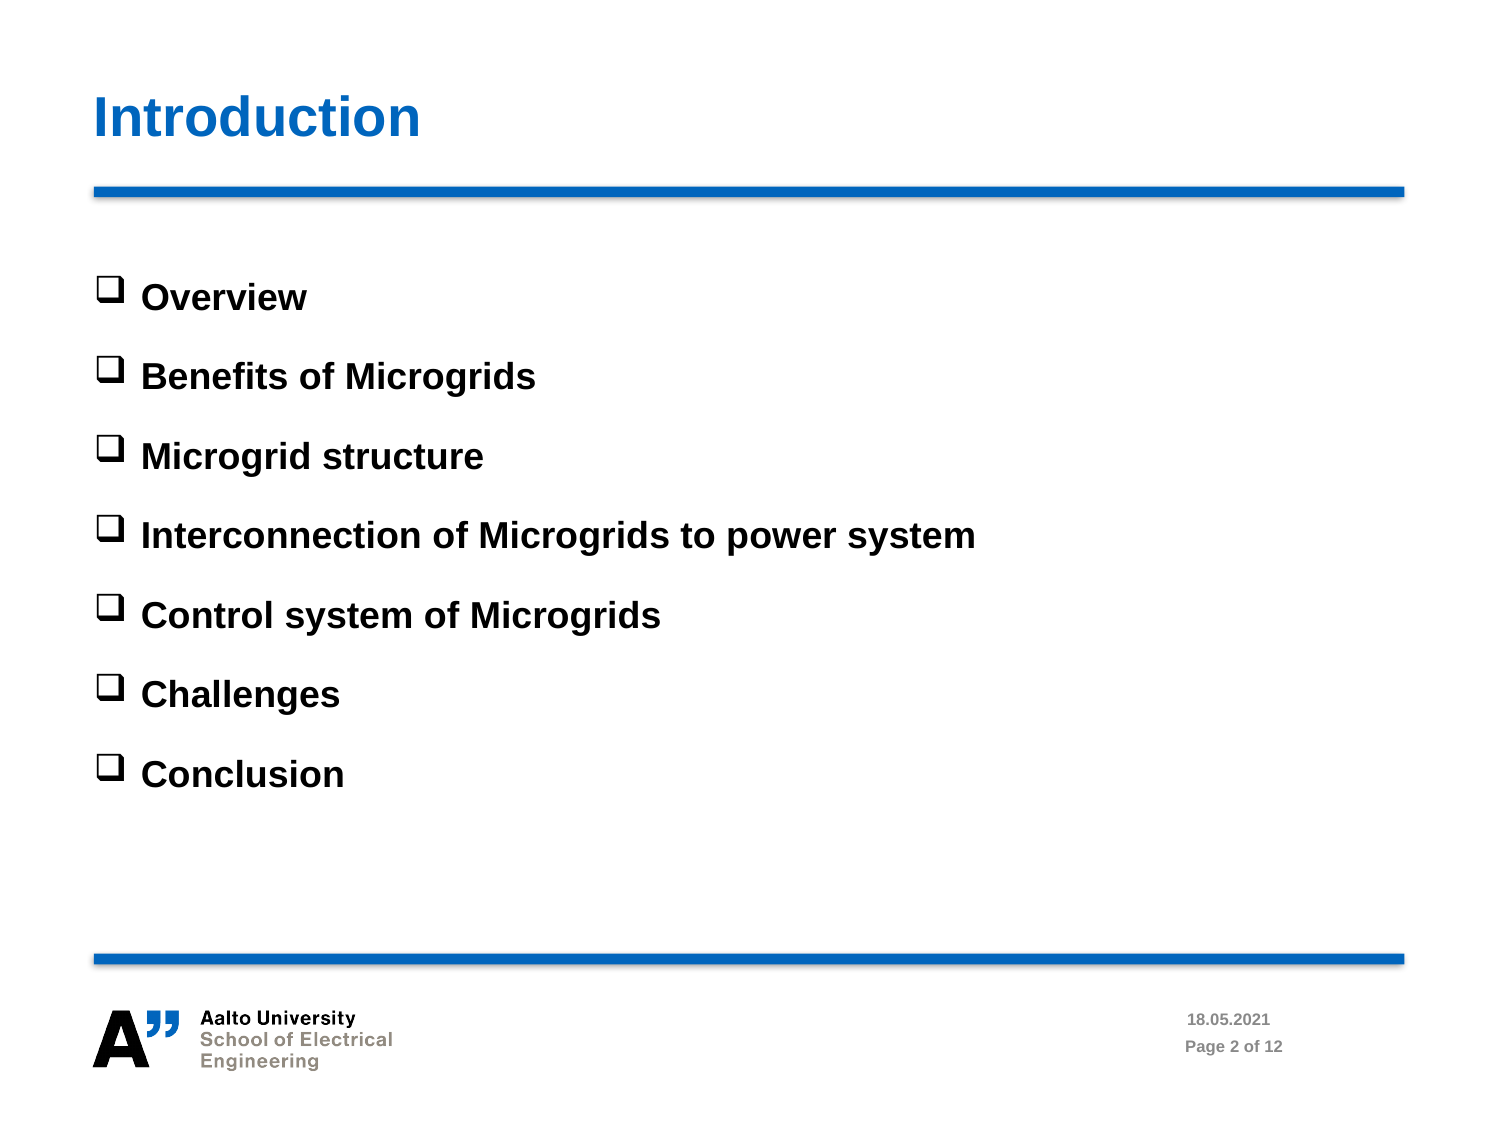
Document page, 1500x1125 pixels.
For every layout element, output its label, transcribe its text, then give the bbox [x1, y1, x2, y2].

list Overview Benefits of Microgrids Microgrid structure Interconnection of Microgrids to power system Control system of Microgrids Challenges Conclusion [93, 245, 1405, 925]
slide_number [1187, 1008, 1441, 1026]
picture [35, 953, 449, 1125]
title Introduction [93, 80, 1369, 228]
slide_number Page 2 of 12 [1185, 1035, 1439, 1066]
